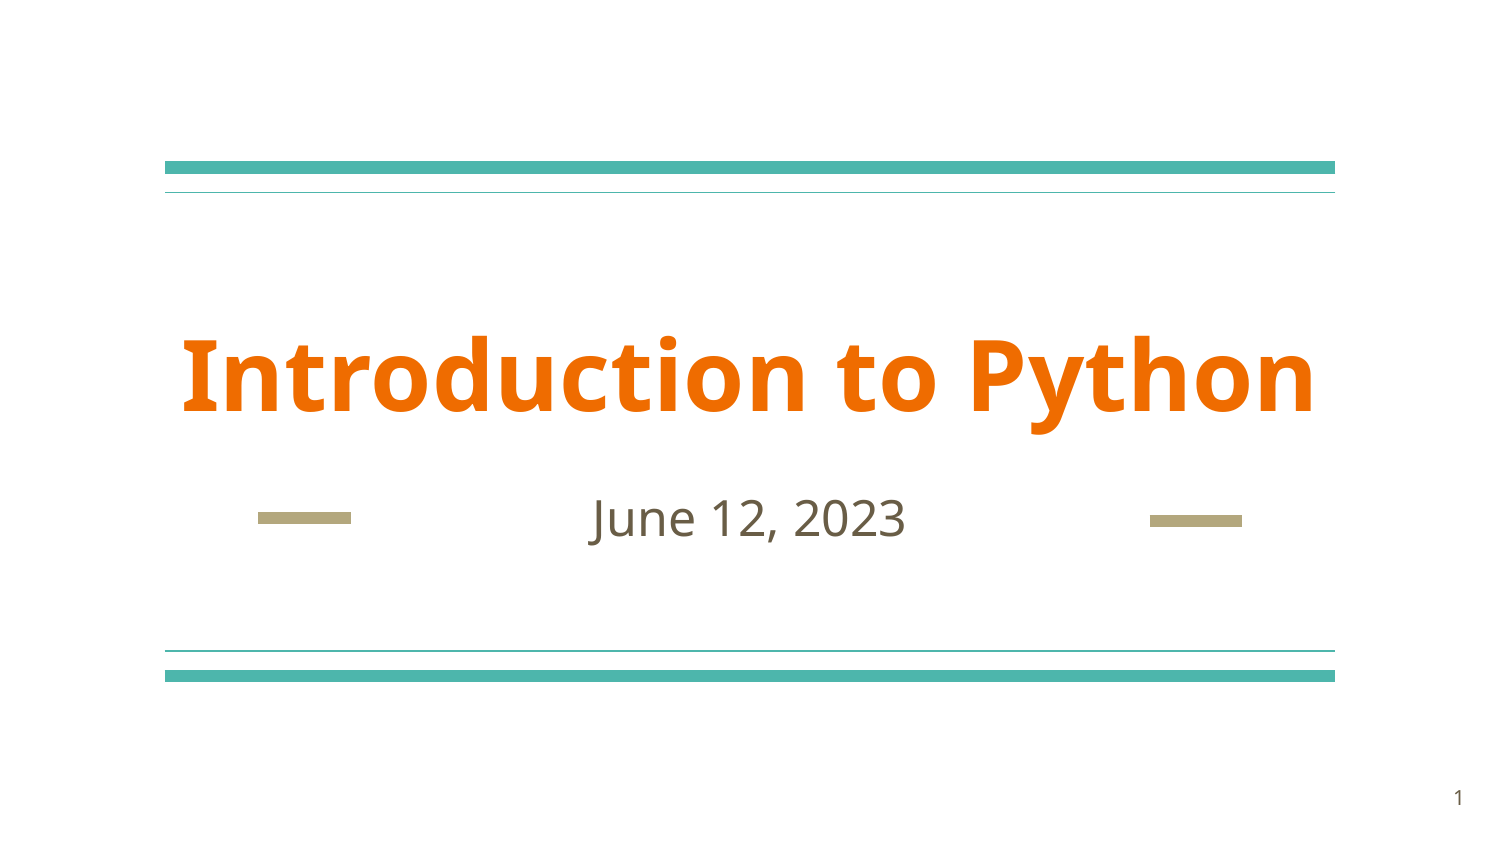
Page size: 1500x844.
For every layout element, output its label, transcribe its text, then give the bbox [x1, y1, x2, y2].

subtitle June 12, 2023 [350, 467, 1150, 598]
slide_number ‹#› [1389, 764, 1480, 830]
title Introduction to Python [164, 287, 1336, 456]
